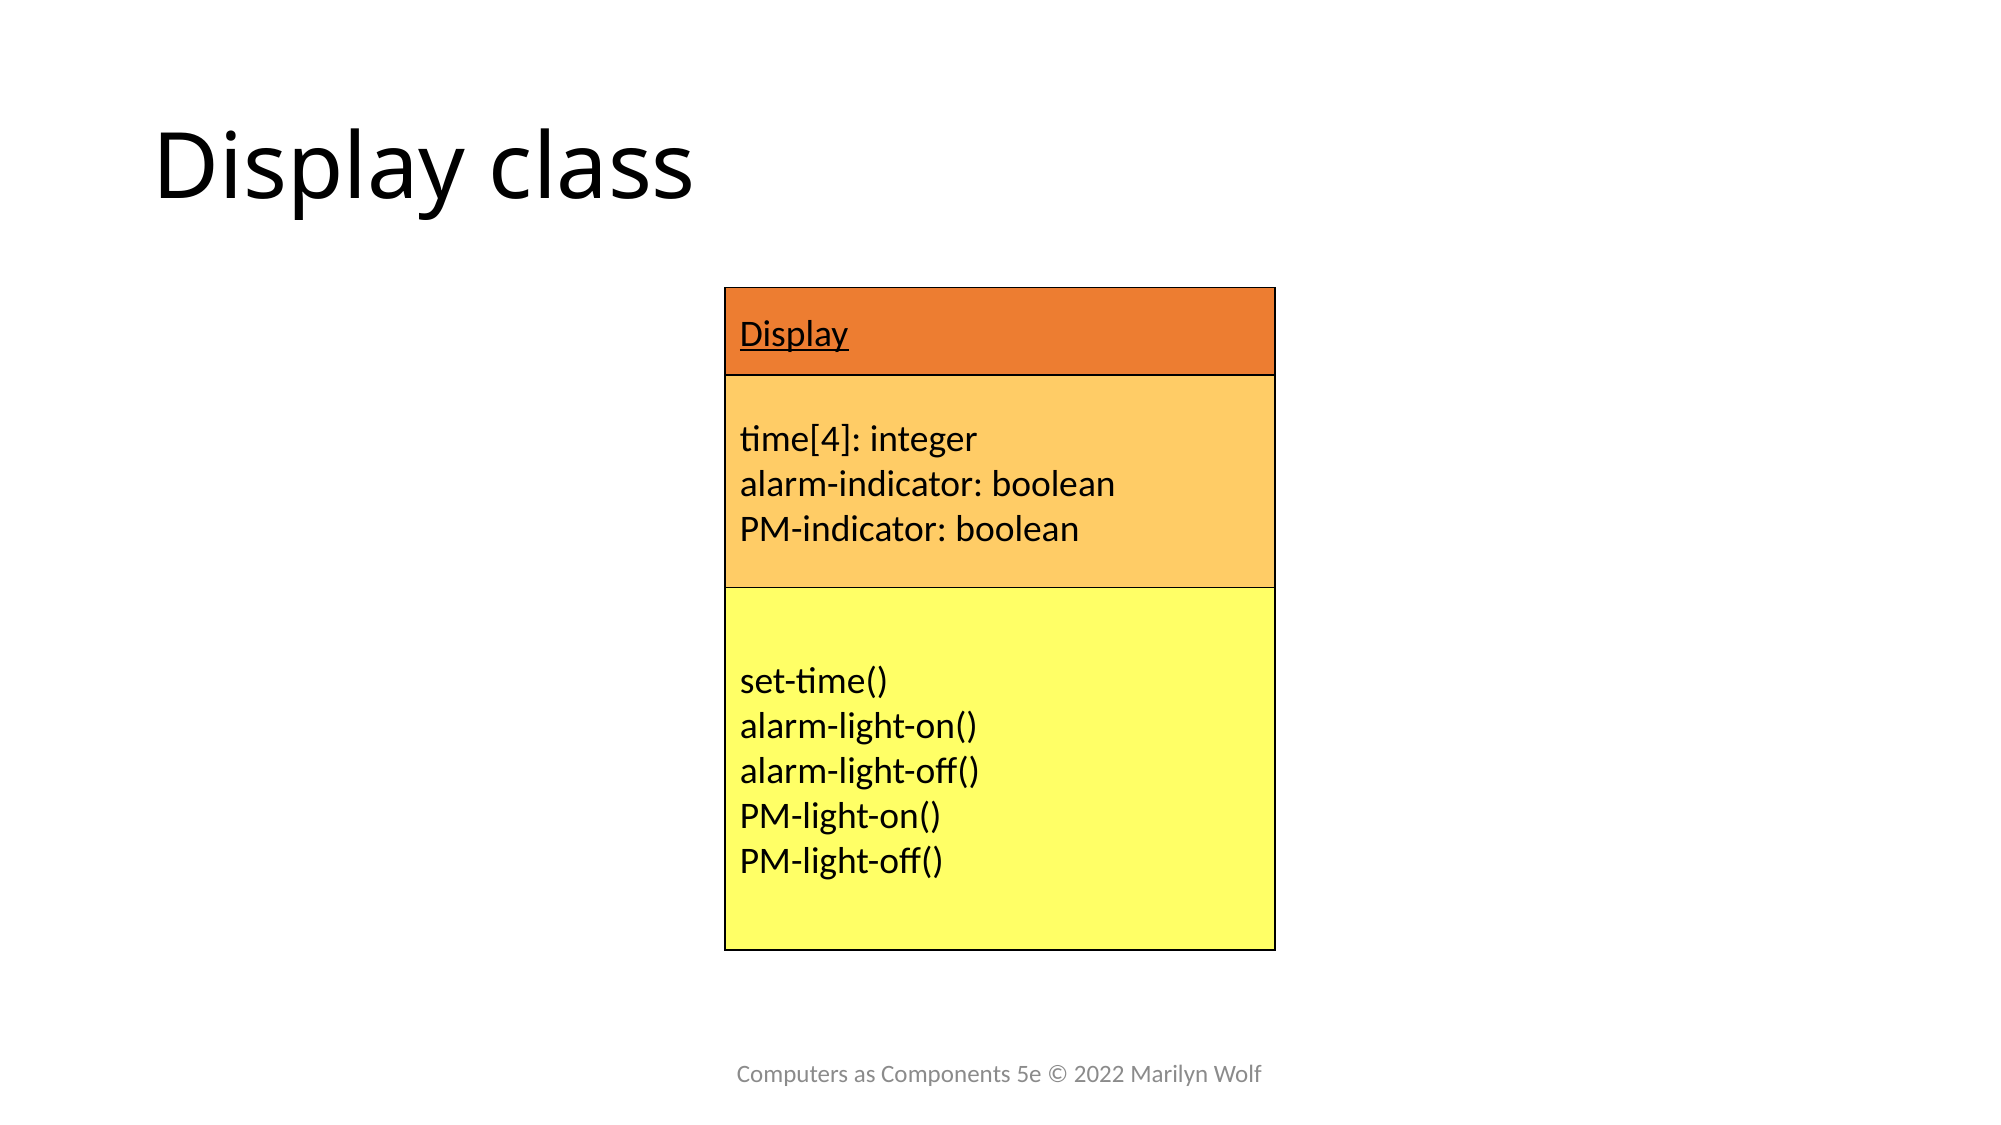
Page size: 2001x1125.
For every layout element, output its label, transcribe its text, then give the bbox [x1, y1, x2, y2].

footer Computers as Components 5e © 2022 Marilyn Wolf [662, 1042, 1338, 1103]
text_box set-time() alarm-light-on() alarm-light-off() PM-light-on() PM-light-off() [725, 587, 1275, 950]
text_box time[4]: integer alarm-indicator: boolean PM-indicator: boolean [725, 374, 1275, 587]
text_box Display [725, 287, 1275, 374]
title Display class [137, 59, 1863, 278]
